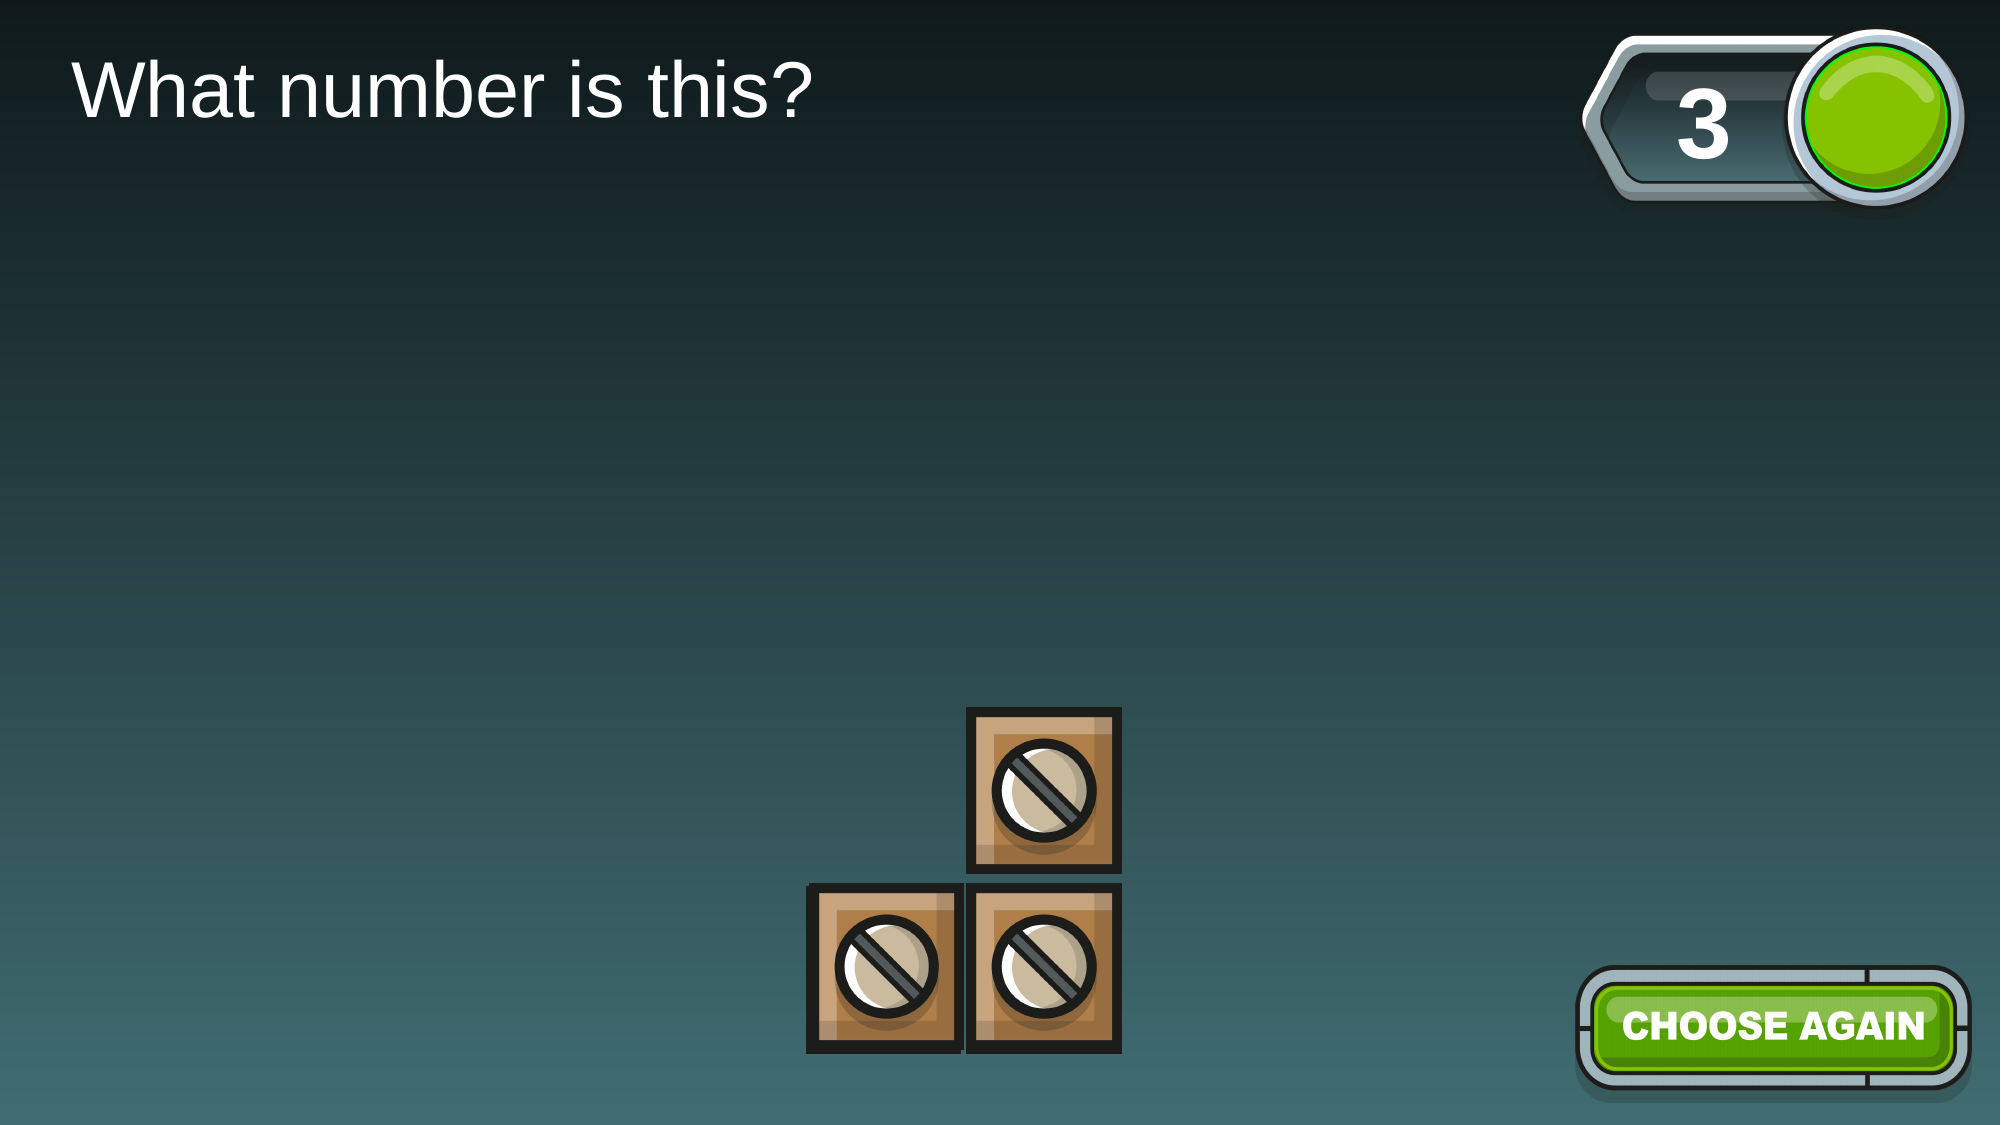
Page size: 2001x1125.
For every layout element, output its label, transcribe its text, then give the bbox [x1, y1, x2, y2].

picture [1575, 965, 1972, 1104]
picture [1575, 25, 1971, 221]
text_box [805, 706, 1122, 1054]
text_box What number is this? [55, 30, 1093, 162]
